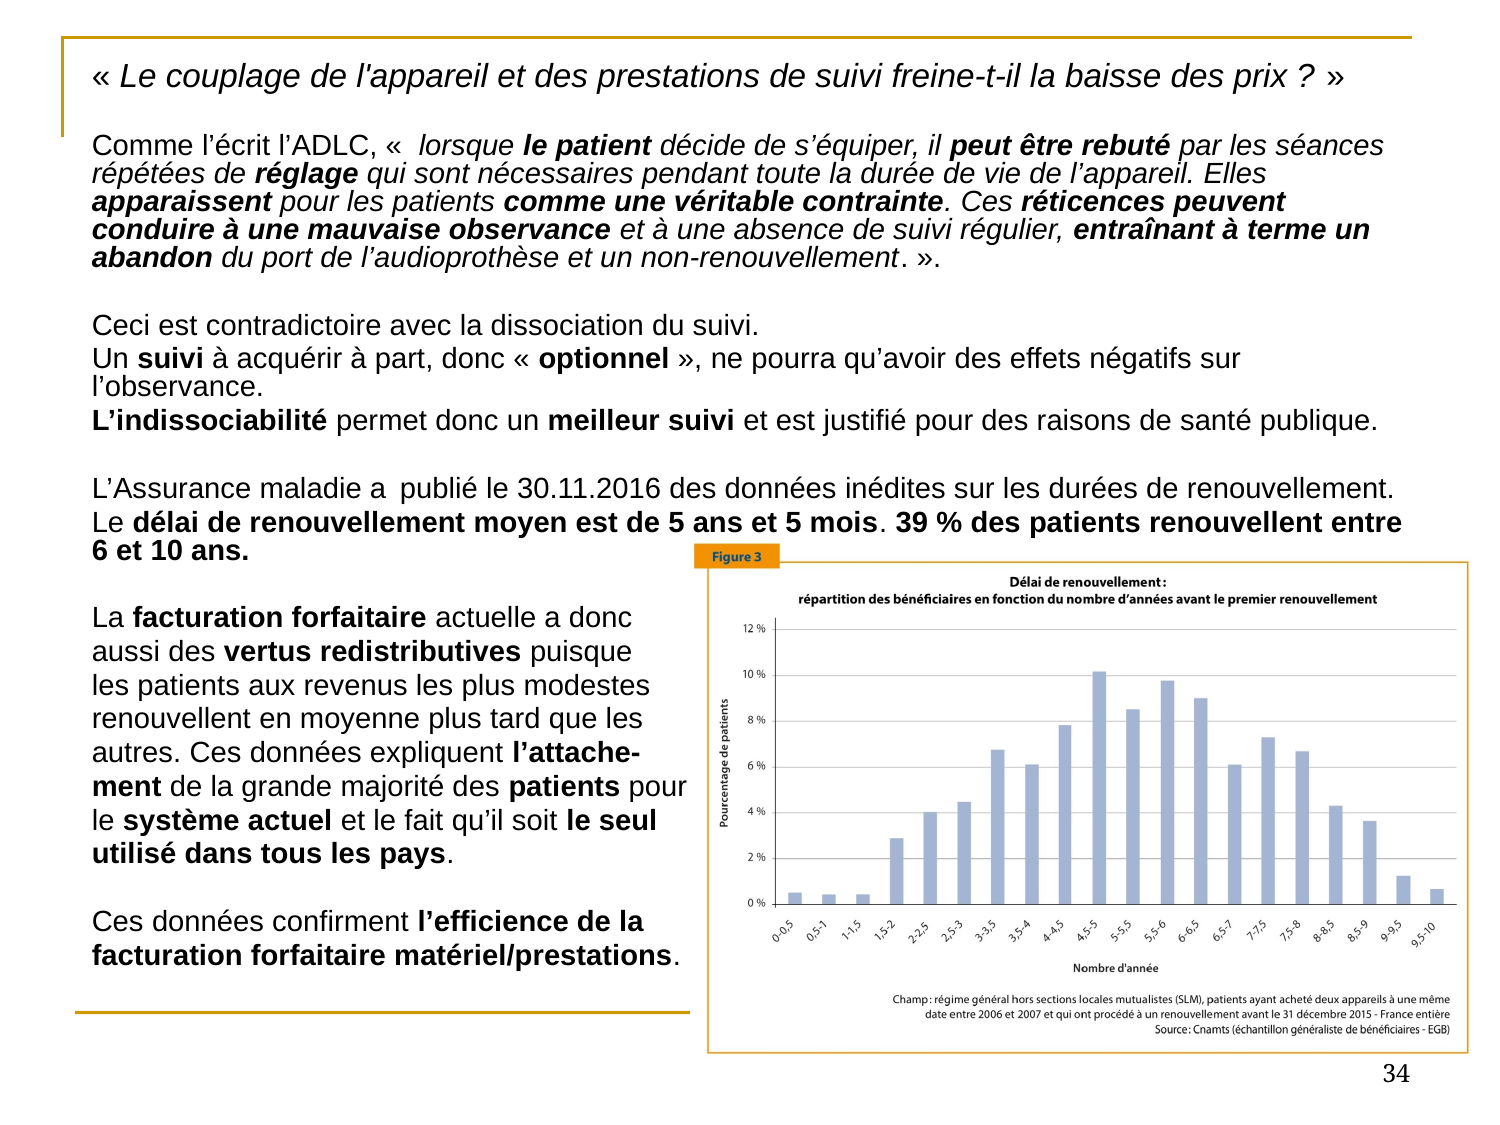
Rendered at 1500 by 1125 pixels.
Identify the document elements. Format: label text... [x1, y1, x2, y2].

text_box 34 [1074, 1067, 1425, 1100]
list « Le couplage de l'appareil et des prestations de suivi freine-t-il la baisse des prix ? » Comme l’écrit l’ADLC, « lorsque le patient décide de s’équiper, il peut être rebuté par les séances répétées de réglage qui sont nécessaires pendant toute la durée de vie de l’appareil. Elles apparaissent pour les patients comme une véritable contrainte. Ces réticences peuvent conduire à une mauvaise observance et à une absence de suivi régulier, entraînant à terme un abandon du port de l’audioprothèse et un non-renouvellement. ». Ceci est contradictoire avec la dissociation du suivi. Un suivi à acquérir à part, donc « optionnel », ne pourra qu’avoir des effets négatifs sur l’observance. L’indissociabilité permet donc un meilleur suivi et est justifié pour des raisons de santé publique. L’Assurance maladie a publié le 30.11.2016 des données inédites sur les durées de renouvellement. Le délai de renouvellement moyen est de 5 ans et 5 mois. 39 % des patients renouvellent entre 6 et 10 ans. La facturation forfaitaire actuelle a donc aussi des vertus redistributives puisque les patients aux revenus les plus modestes renouvellent en moyenne plus tard que les autres. Ces données expliquent l’attache- ment de la grande majorité des patients pour le système actuel et le fait qu’il soit le seul utilisé dans tous les pays. Ces données confirment l’efficience de la facturation forfaitaire matériel/prestations. [76, 54, 1428, 1012]
picture [690, 538, 1474, 1059]
